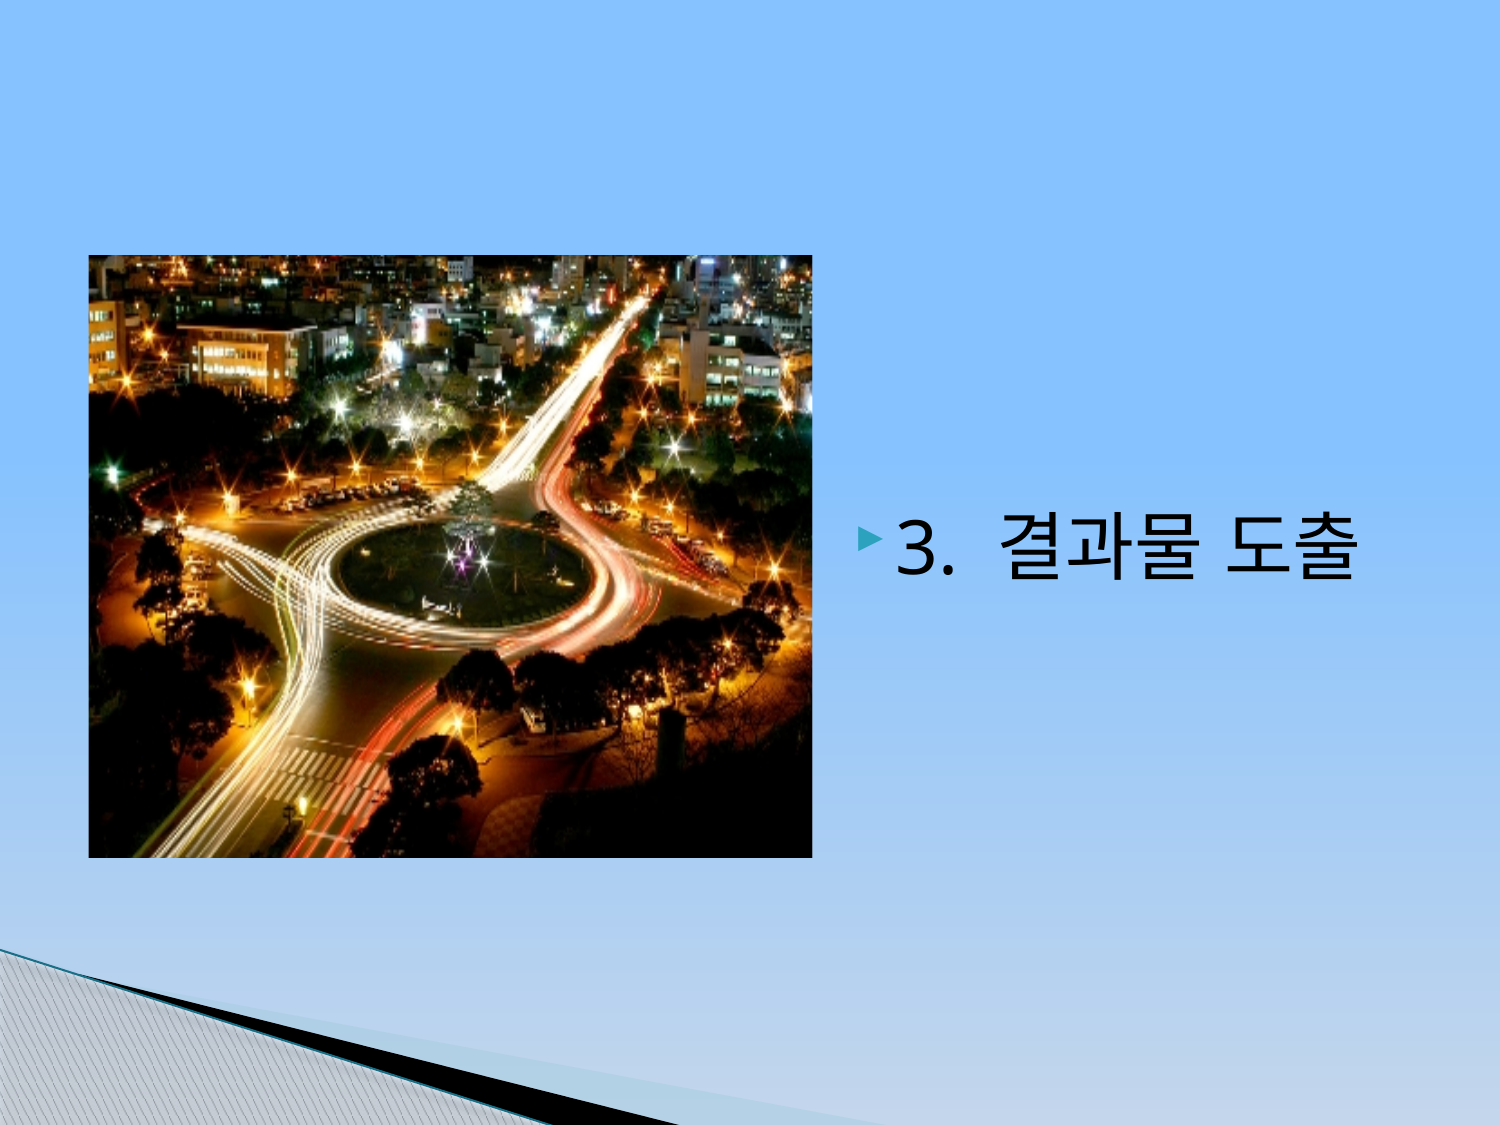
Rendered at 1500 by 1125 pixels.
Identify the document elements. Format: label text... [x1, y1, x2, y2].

picture [88, 255, 813, 858]
list 3. 결과물 도출 [820, 491, 1439, 620]
